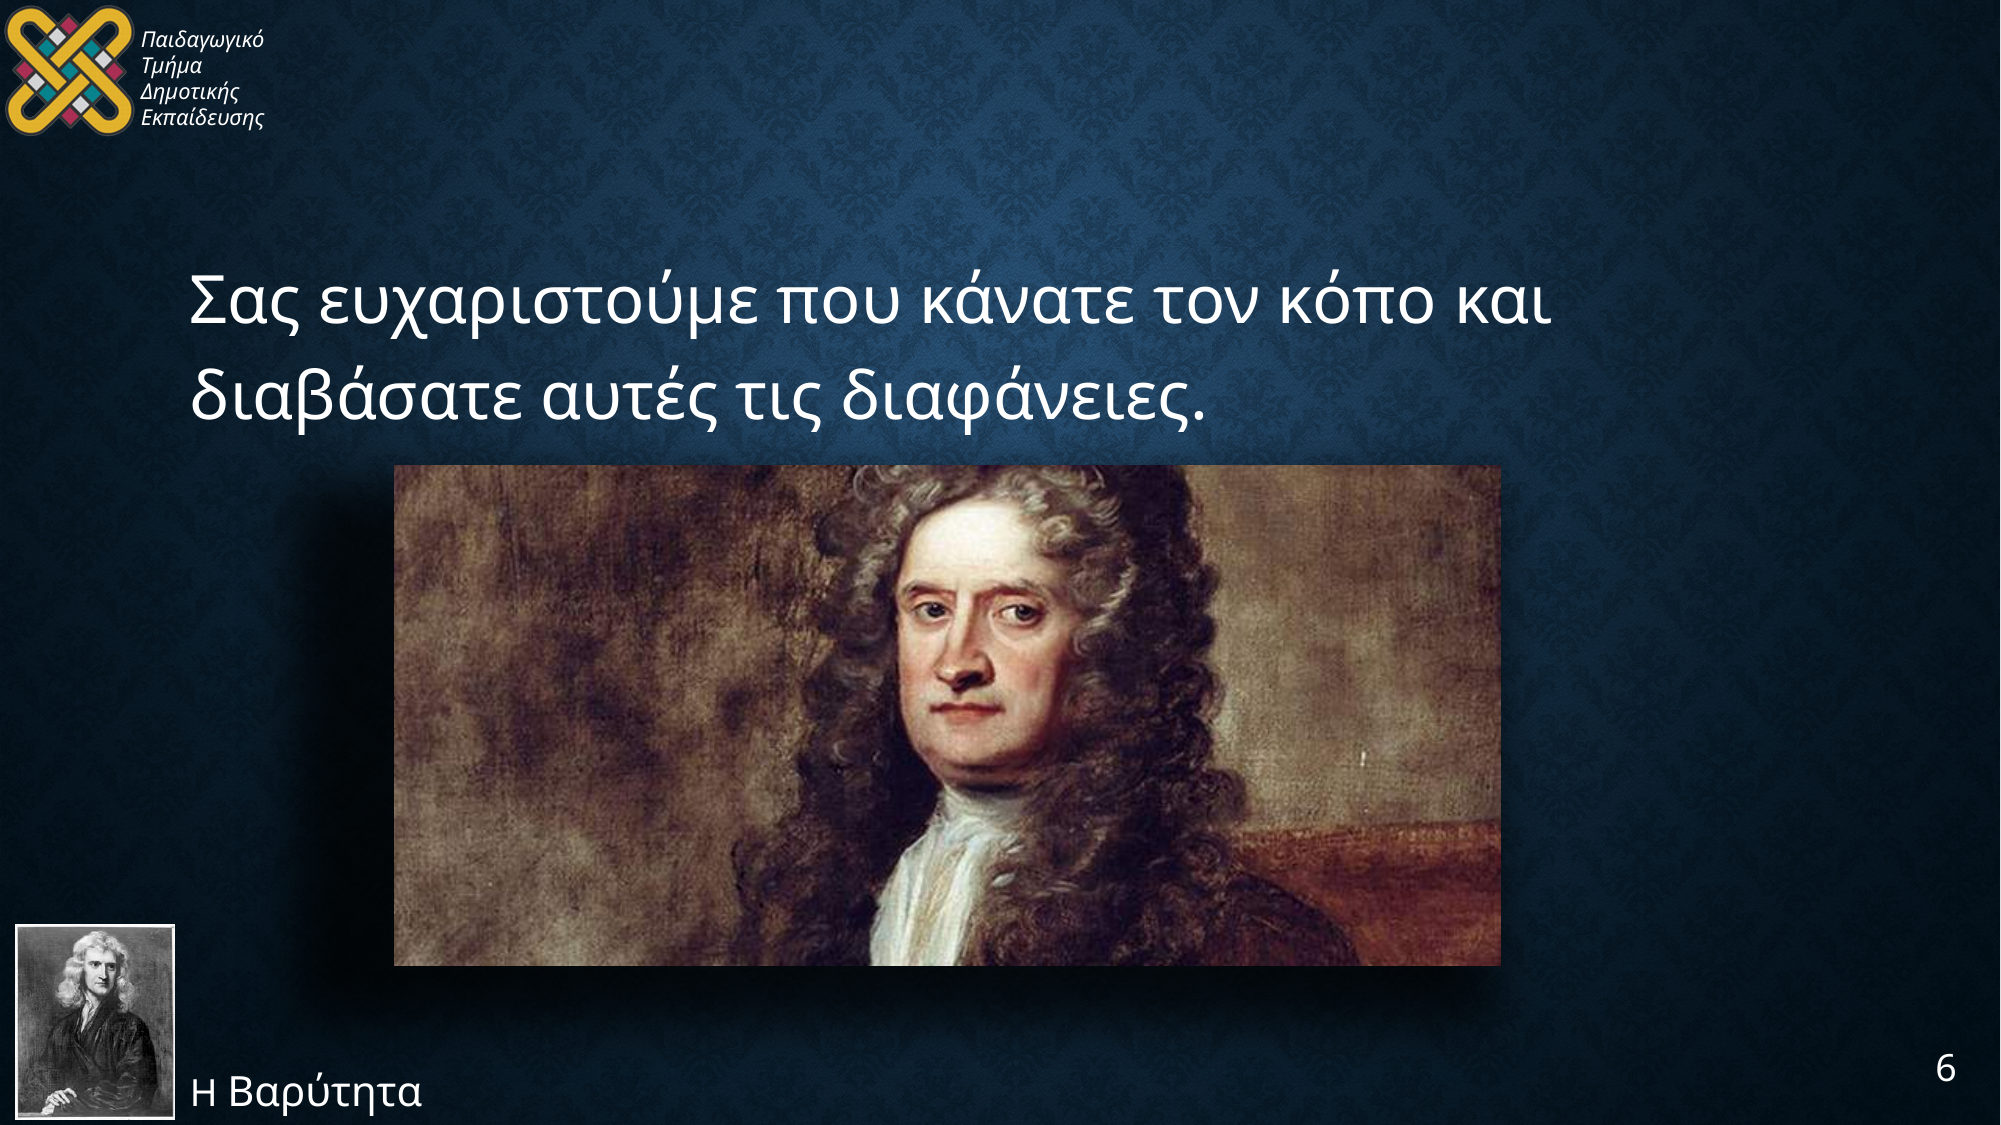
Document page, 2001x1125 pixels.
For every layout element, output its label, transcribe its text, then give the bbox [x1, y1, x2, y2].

footer Η Βαρύτητα [174, 1059, 445, 1120]
slide_number 6 [1848, 1039, 1972, 1100]
picture [0, 0, 139, 139]
picture [15, 924, 175, 1120]
list Σας ευχαριστούμε που κάνατε τον κόπο και διαβάσατε αυτές τις διαφάνειες. [174, 233, 1874, 892]
picture [394, 464, 1502, 966]
